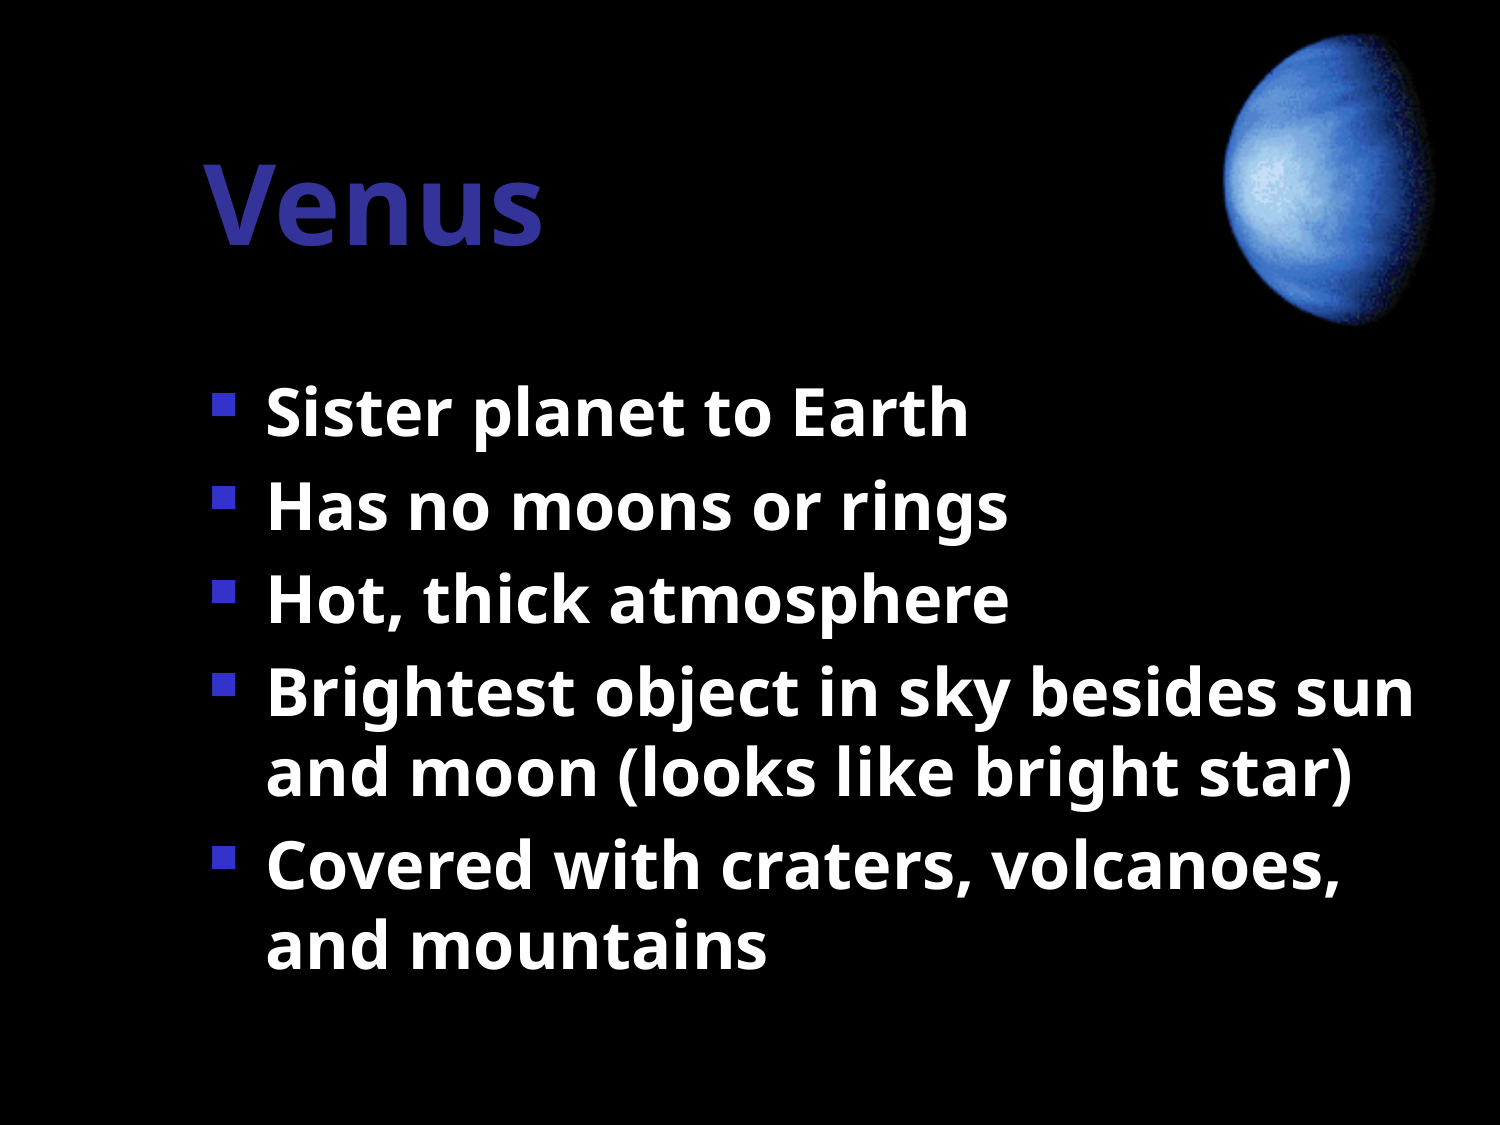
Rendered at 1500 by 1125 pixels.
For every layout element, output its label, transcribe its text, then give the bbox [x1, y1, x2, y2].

title Venus [188, 34, 1149, 276]
list Sister planet to Earth Has no moons or rings Hot, thick atmosphere Brightest object in sky besides sun and moon (looks like bright star) Covered with craters, volcanoes, and mountains [193, 362, 1470, 1007]
picture [1154, 0, 1500, 363]
